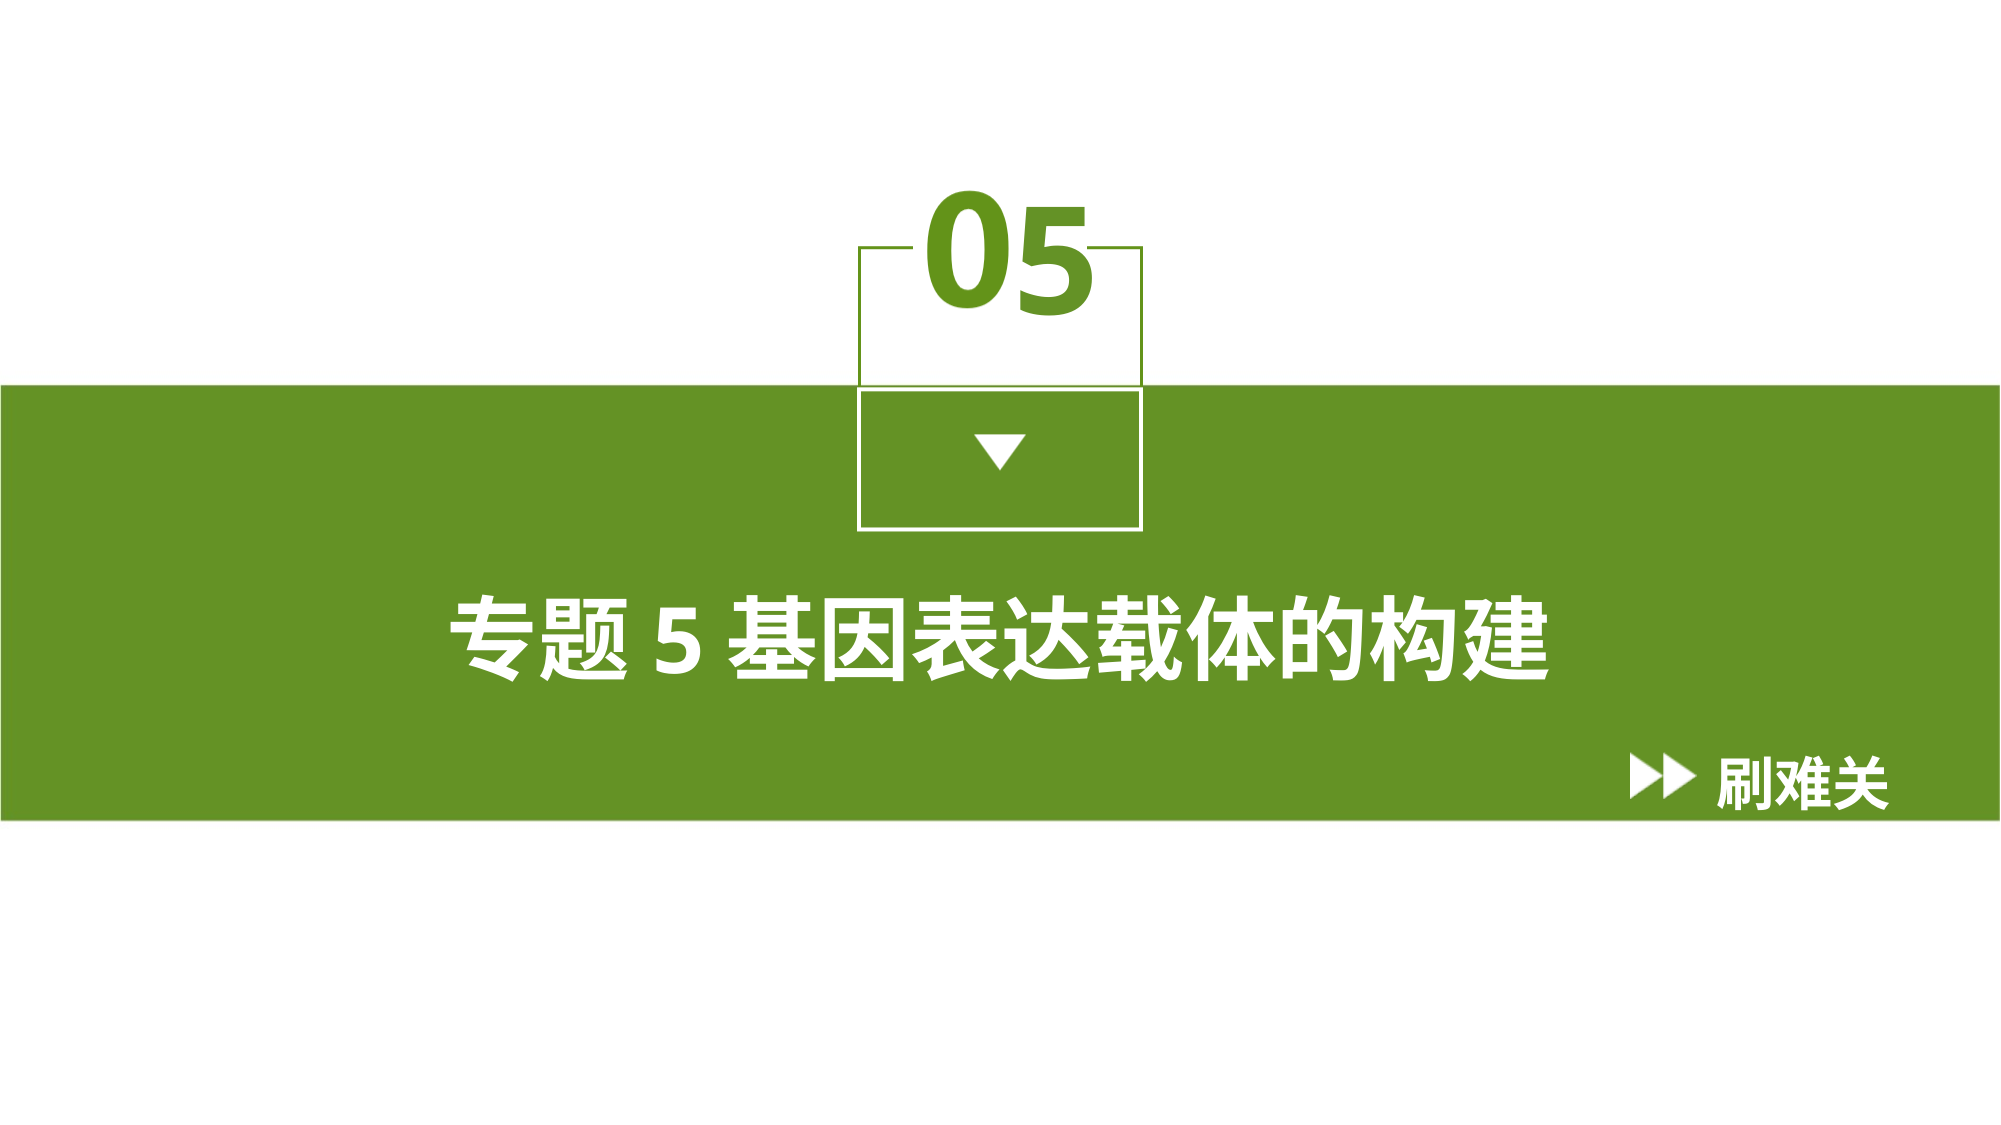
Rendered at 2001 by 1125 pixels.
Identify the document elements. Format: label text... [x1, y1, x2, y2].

text_box 专题5基因表达载体的构建 [0, 572, 2000, 699]
picture [0, 0, 2000, 572]
text_box 刷难关 [1715, 718, 1997, 812]
text_box 5 [1013, 156, 1173, 353]
picture [0, 699, 2000, 1125]
